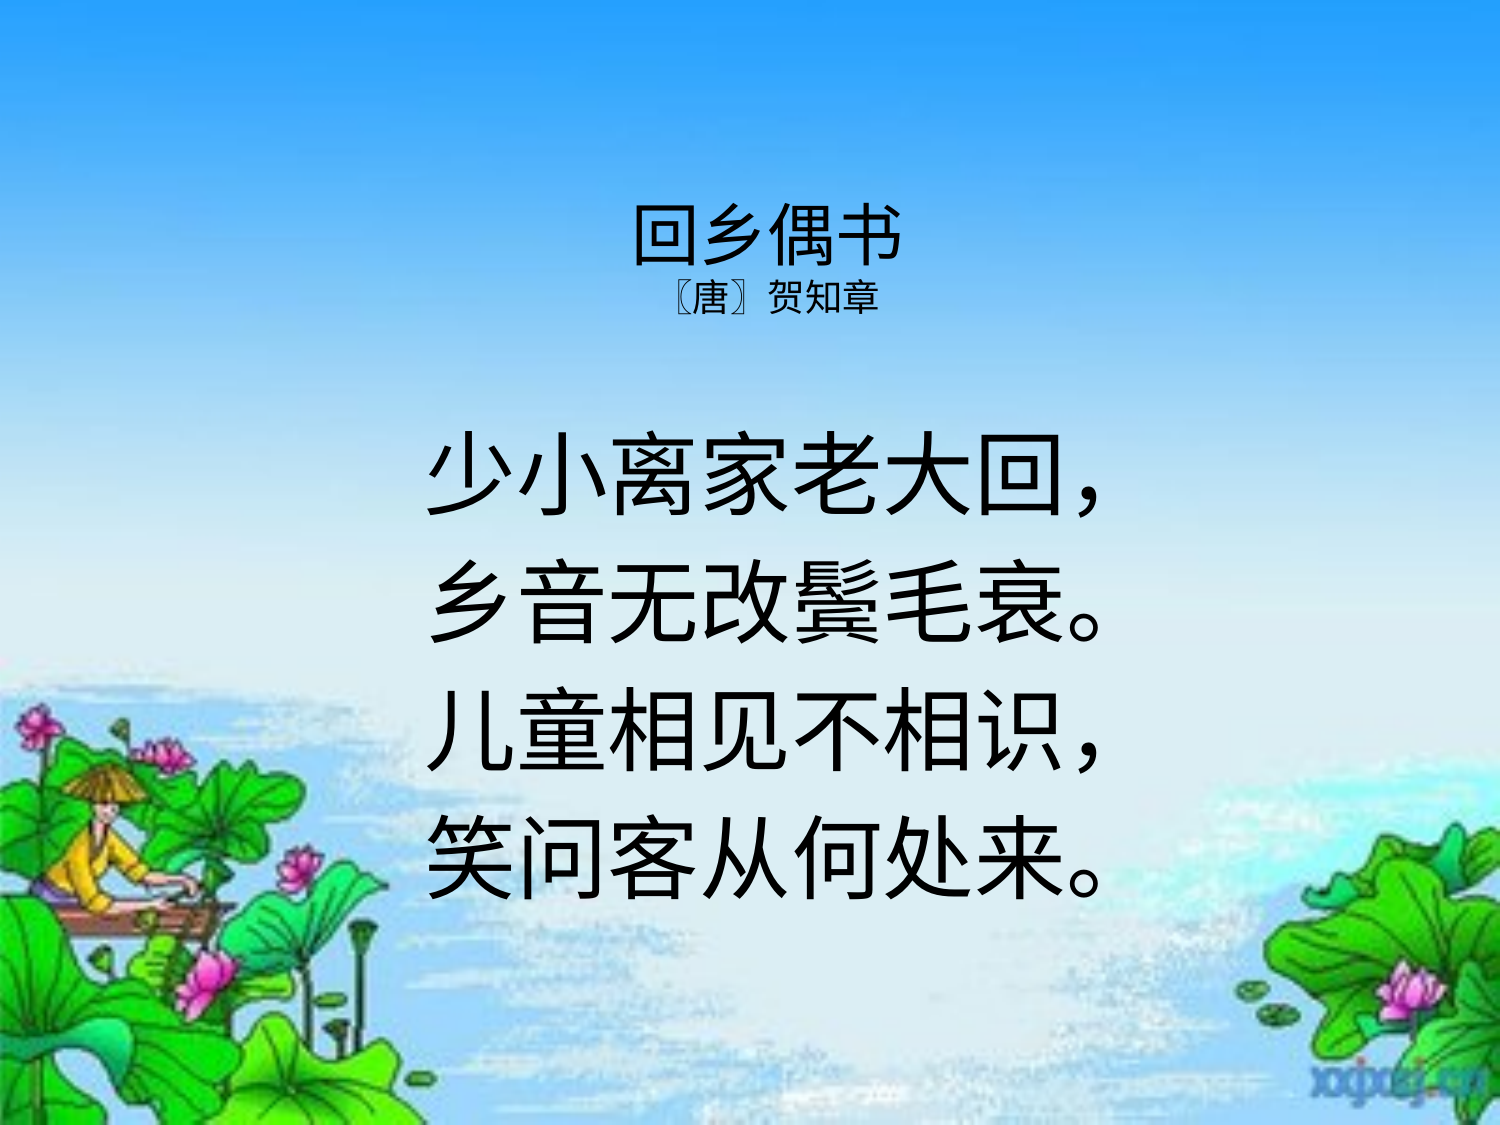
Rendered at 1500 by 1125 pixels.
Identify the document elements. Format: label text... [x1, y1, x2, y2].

list 少小离家老大回， 乡音无改鬓毛衰。 儿童相见不相识， 笑问客从何处来。 [230, 408, 1353, 976]
picture [0, 0, 1500, 1125]
title 回乡偶书 〖唐〗贺知章 [88, 184, 1447, 372]
